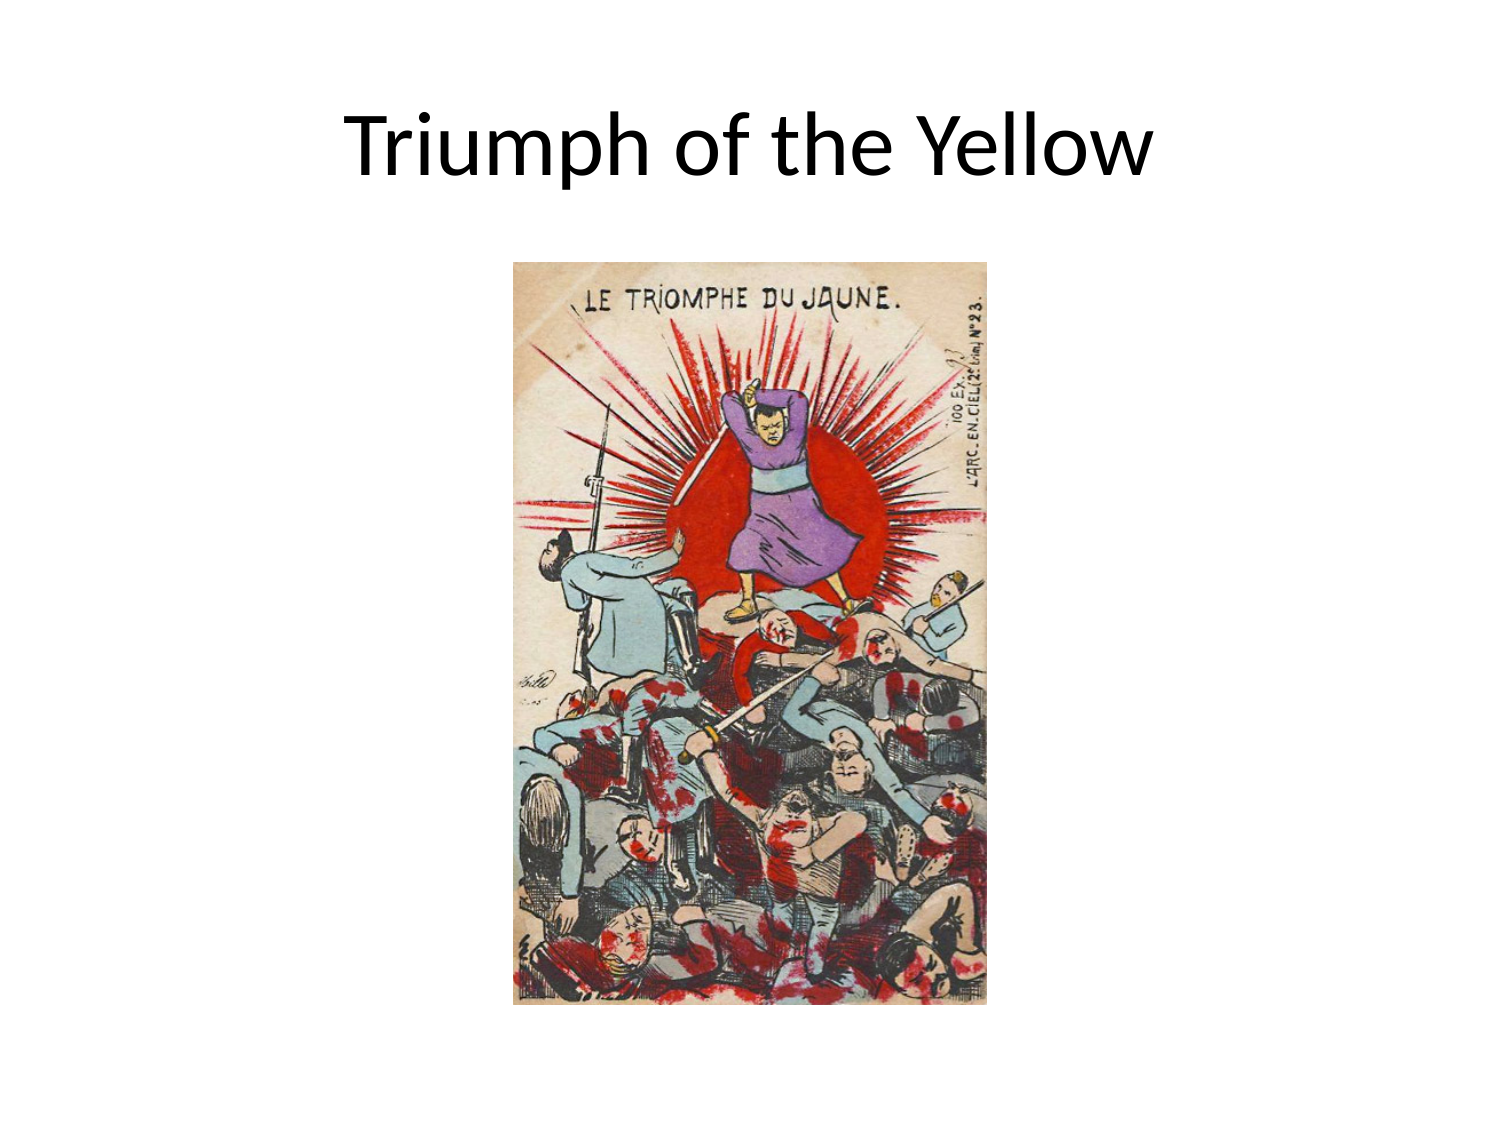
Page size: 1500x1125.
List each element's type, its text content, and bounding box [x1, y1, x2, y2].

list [513, 262, 987, 1006]
title Triumph of the Yellow [75, 45, 1425, 233]
